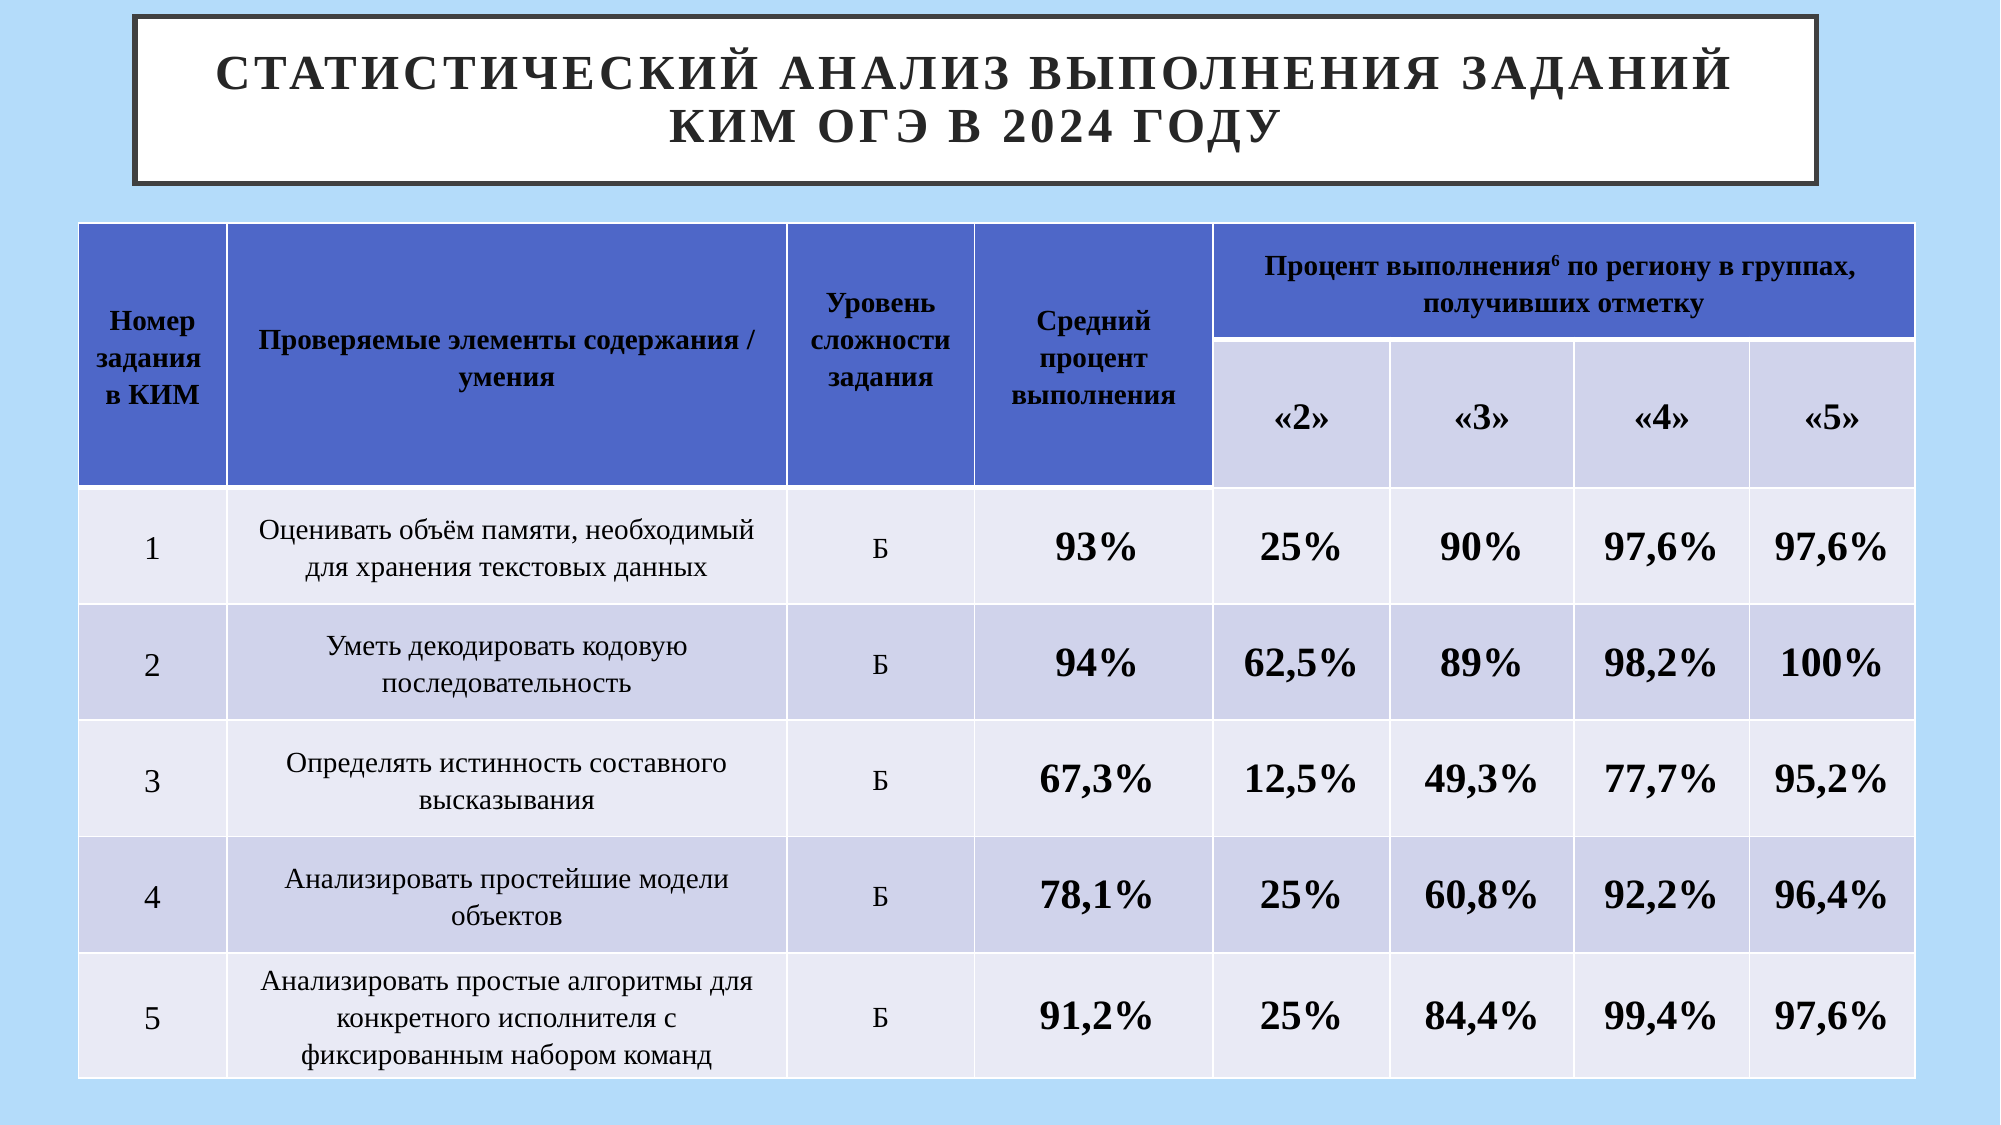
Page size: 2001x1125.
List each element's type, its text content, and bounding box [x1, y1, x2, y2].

table_header Проверяемые элементы содержания / умения [228, 224, 786, 485]
table_cell Уметь декодировать кодовую последовательность [228, 605, 786, 719]
table_cell 98,2% [1575, 605, 1749, 719]
table_cell 93% [975, 490, 1212, 603]
table_cell Б [788, 721, 974, 836]
table_cell 67,3% [975, 721, 1212, 836]
table_cell 95,2% [1750, 721, 1914, 836]
table_cell Б [788, 490, 974, 603]
table_header Процент выполнения6 по региону в группах, получивших отметку [1214, 224, 1914, 337]
table_cell Анализировать простейшие модели объектов [228, 837, 786, 952]
table_header Номер задания в КИМ [79, 224, 226, 485]
table_cell 89% [1391, 605, 1573, 719]
table_cell 2 [79, 605, 226, 719]
table_cell 91,2% [975, 954, 1212, 1077]
table_cell 77,7% [1575, 721, 1749, 836]
table_cell «2» [1214, 342, 1389, 487]
table_cell 84,4% [1391, 954, 1573, 1077]
table_cell Б [788, 605, 974, 719]
table_cell 99,4% [1575, 954, 1749, 1077]
table_cell Определять истинность составного высказывания [228, 721, 786, 836]
table_cell 25% [1214, 954, 1389, 1077]
table_cell 25% [1214, 837, 1389, 952]
table_cell «5» [1750, 342, 1914, 487]
table_cell 94% [975, 605, 1212, 719]
table_header Средний процент выполнения [975, 224, 1212, 485]
table_cell Оценивать объём памяти, необходимый для хранения текстовых данных [228, 490, 786, 603]
table_cell Б [788, 954, 974, 1077]
table_cell «4» [1575, 342, 1749, 487]
table_cell 100% [1750, 605, 1914, 719]
table_cell Анализировать простые алгоритмы для конкретного исполнителя с фиксированным набором команд [228, 954, 786, 1077]
table_cell 25% [1214, 489, 1389, 603]
table_cell 90% [1391, 489, 1573, 603]
table_header Уровень сложности задания [788, 224, 974, 485]
table_cell 62,5% [1214, 605, 1389, 719]
table_cell 1 [79, 490, 226, 603]
table_cell Б [788, 837, 974, 952]
table_cell 97,6% [1750, 489, 1914, 603]
table_cell 60,8% [1391, 837, 1573, 952]
table_cell 5 [79, 954, 226, 1077]
table_cell 12,5% [1214, 721, 1389, 836]
table_cell 78,1% [975, 837, 1212, 952]
table_cell 3 [79, 721, 226, 836]
table_cell 49,3% [1391, 721, 1573, 836]
table_cell 97,6% [1575, 489, 1749, 603]
title Статистический анализ выполнения заданий КИМ ОГЭ в 2024 году [132, 14, 1819, 186]
table_cell 92,2% [1575, 837, 1749, 952]
table_cell 97,6% [1750, 954, 1914, 1077]
table_cell 4 [79, 837, 226, 952]
table_cell «3» [1391, 342, 1573, 487]
table_cell 96,4% [1750, 837, 1914, 952]
